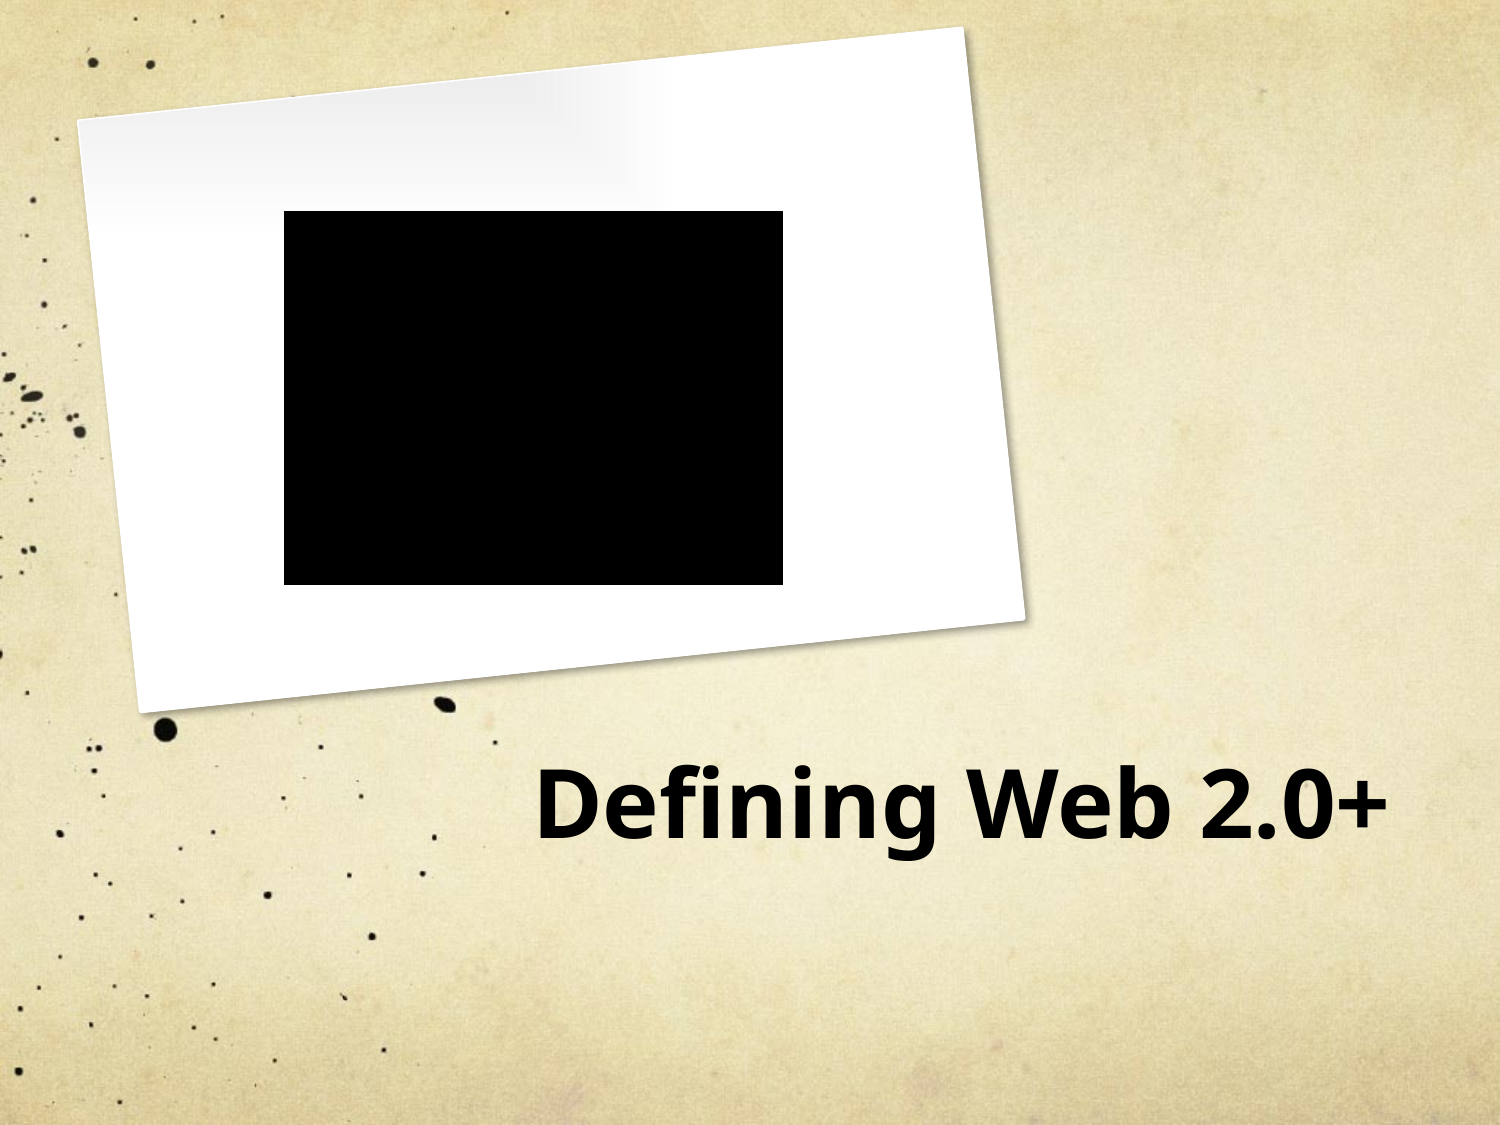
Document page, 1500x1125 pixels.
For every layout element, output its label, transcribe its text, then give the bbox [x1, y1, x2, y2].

picture [0, 0, 1500, 1125]
title Defining Web 2.0+ [516, 667, 1427, 859]
